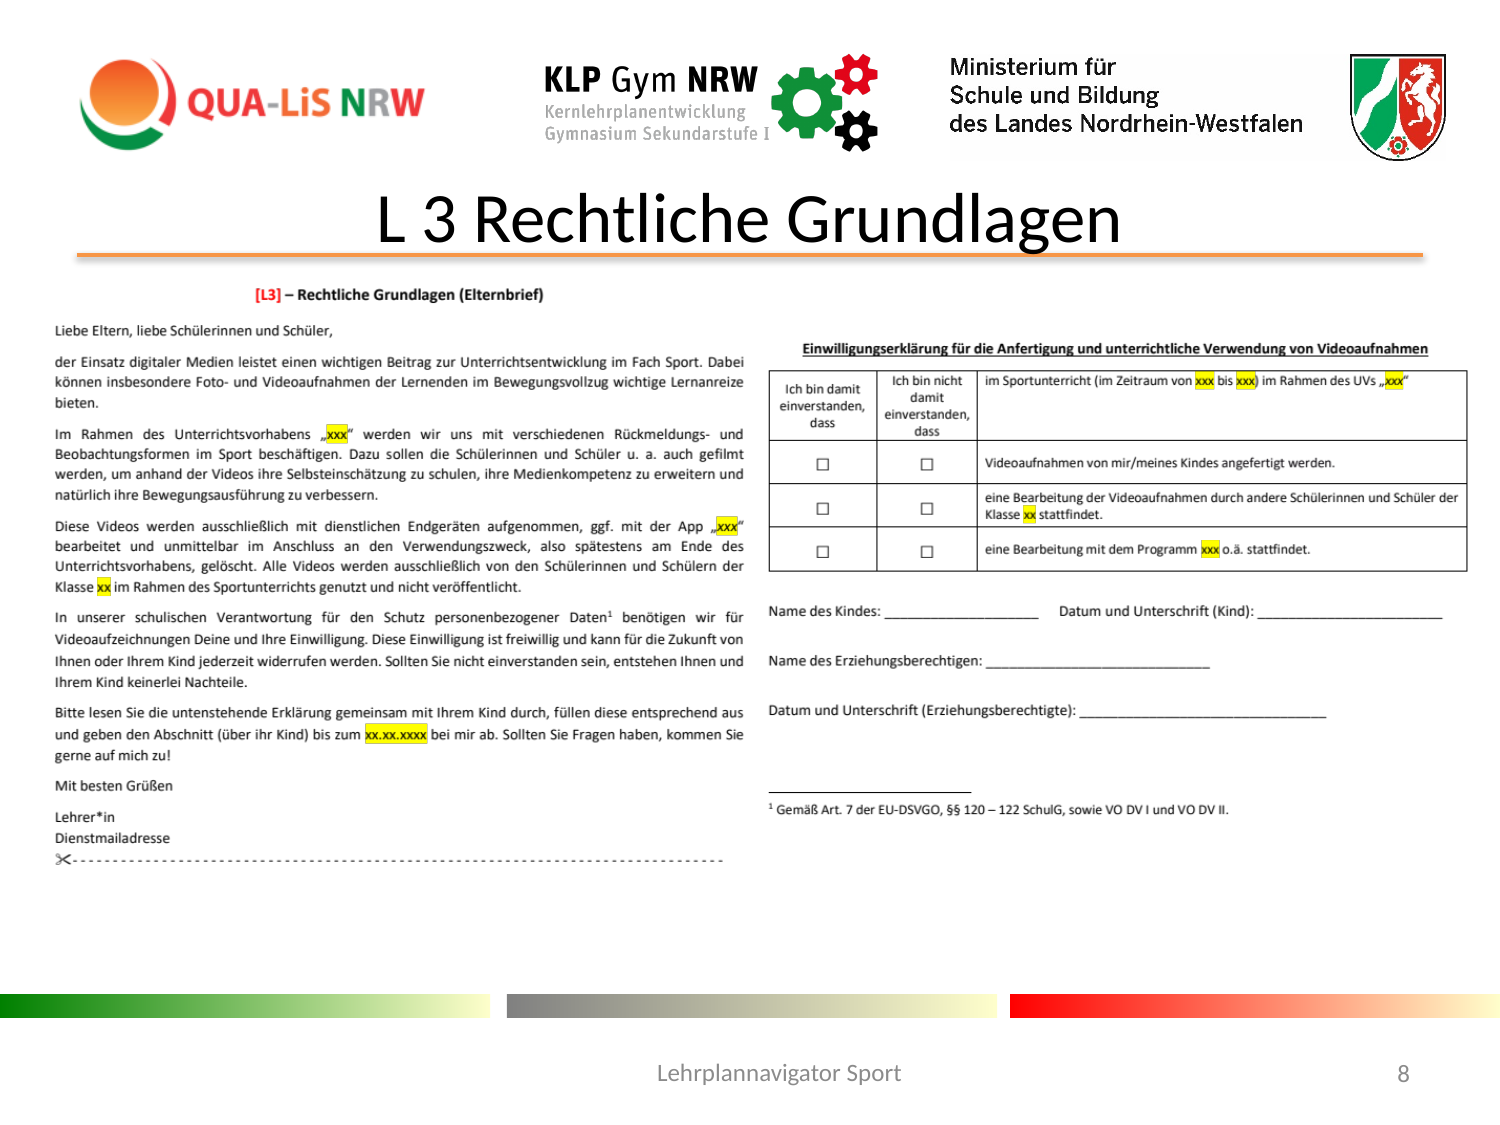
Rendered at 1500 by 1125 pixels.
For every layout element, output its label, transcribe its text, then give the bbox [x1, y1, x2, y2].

picture [950, 54, 1446, 161]
picture [41, 278, 1475, 870]
footer Lehrplannavigator Sport [561, 1017, 999, 1125]
title L 3 Rechtliche Grundlagen [75, 184, 1425, 244]
picture [501, 28, 908, 183]
slide_number 8 [1328, 1042, 1425, 1103]
picture [77, 52, 431, 154]
